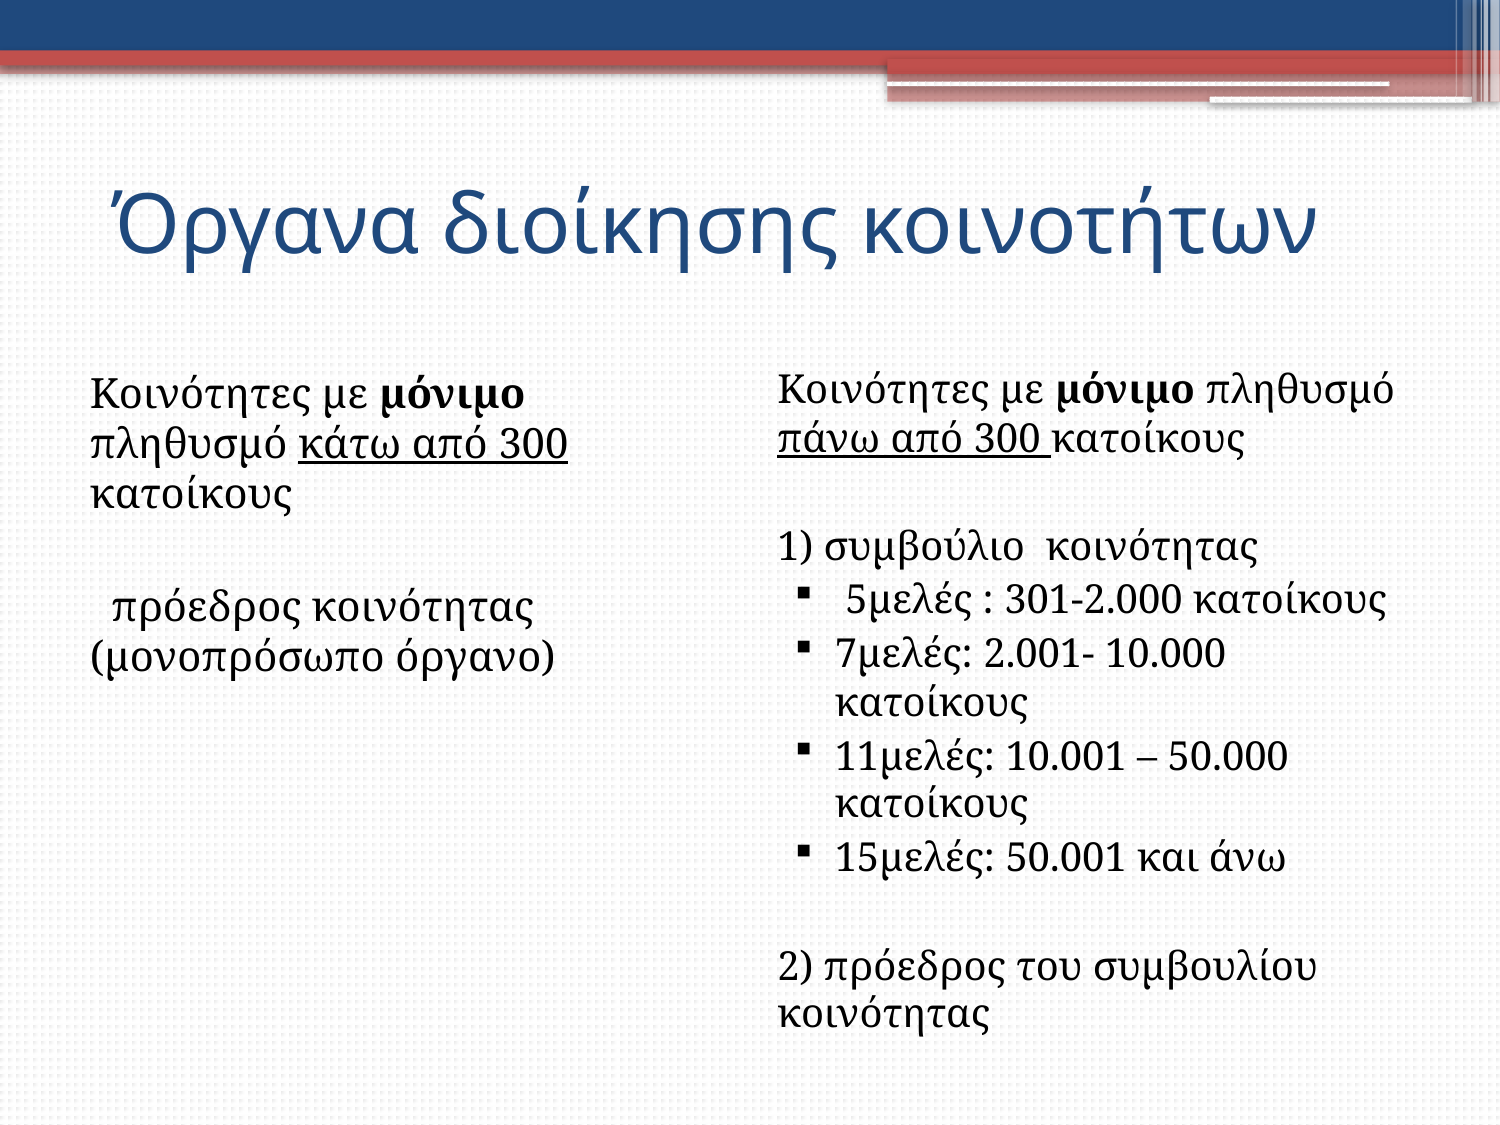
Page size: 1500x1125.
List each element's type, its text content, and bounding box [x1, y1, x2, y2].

list Κοινότητες με μόνιμο πληθυσμό κάτω από 300 κατοίκους πρόεδρος κοινότητας (μονοπρόσωπο όργανο) [75, 302, 738, 1112]
list Κοινότητες με μόνιμο πληθυσμό πάνω από 300 κατοίκους 1) συμβούλιο κοινότητας 5μελές : 301-2.000 κατοίκους 7μελές: 2.001- 10.000 κατοίκους 11μελές: 10.001 – 50.000 κατοίκους 15μελές: 50.001 και άνω 2) πρόεδρος του συμβουλίου κοινότητας [762, 302, 1425, 1112]
title Όργανα διοίκησης κοινοτήτων [75, 137, 1425, 303]
